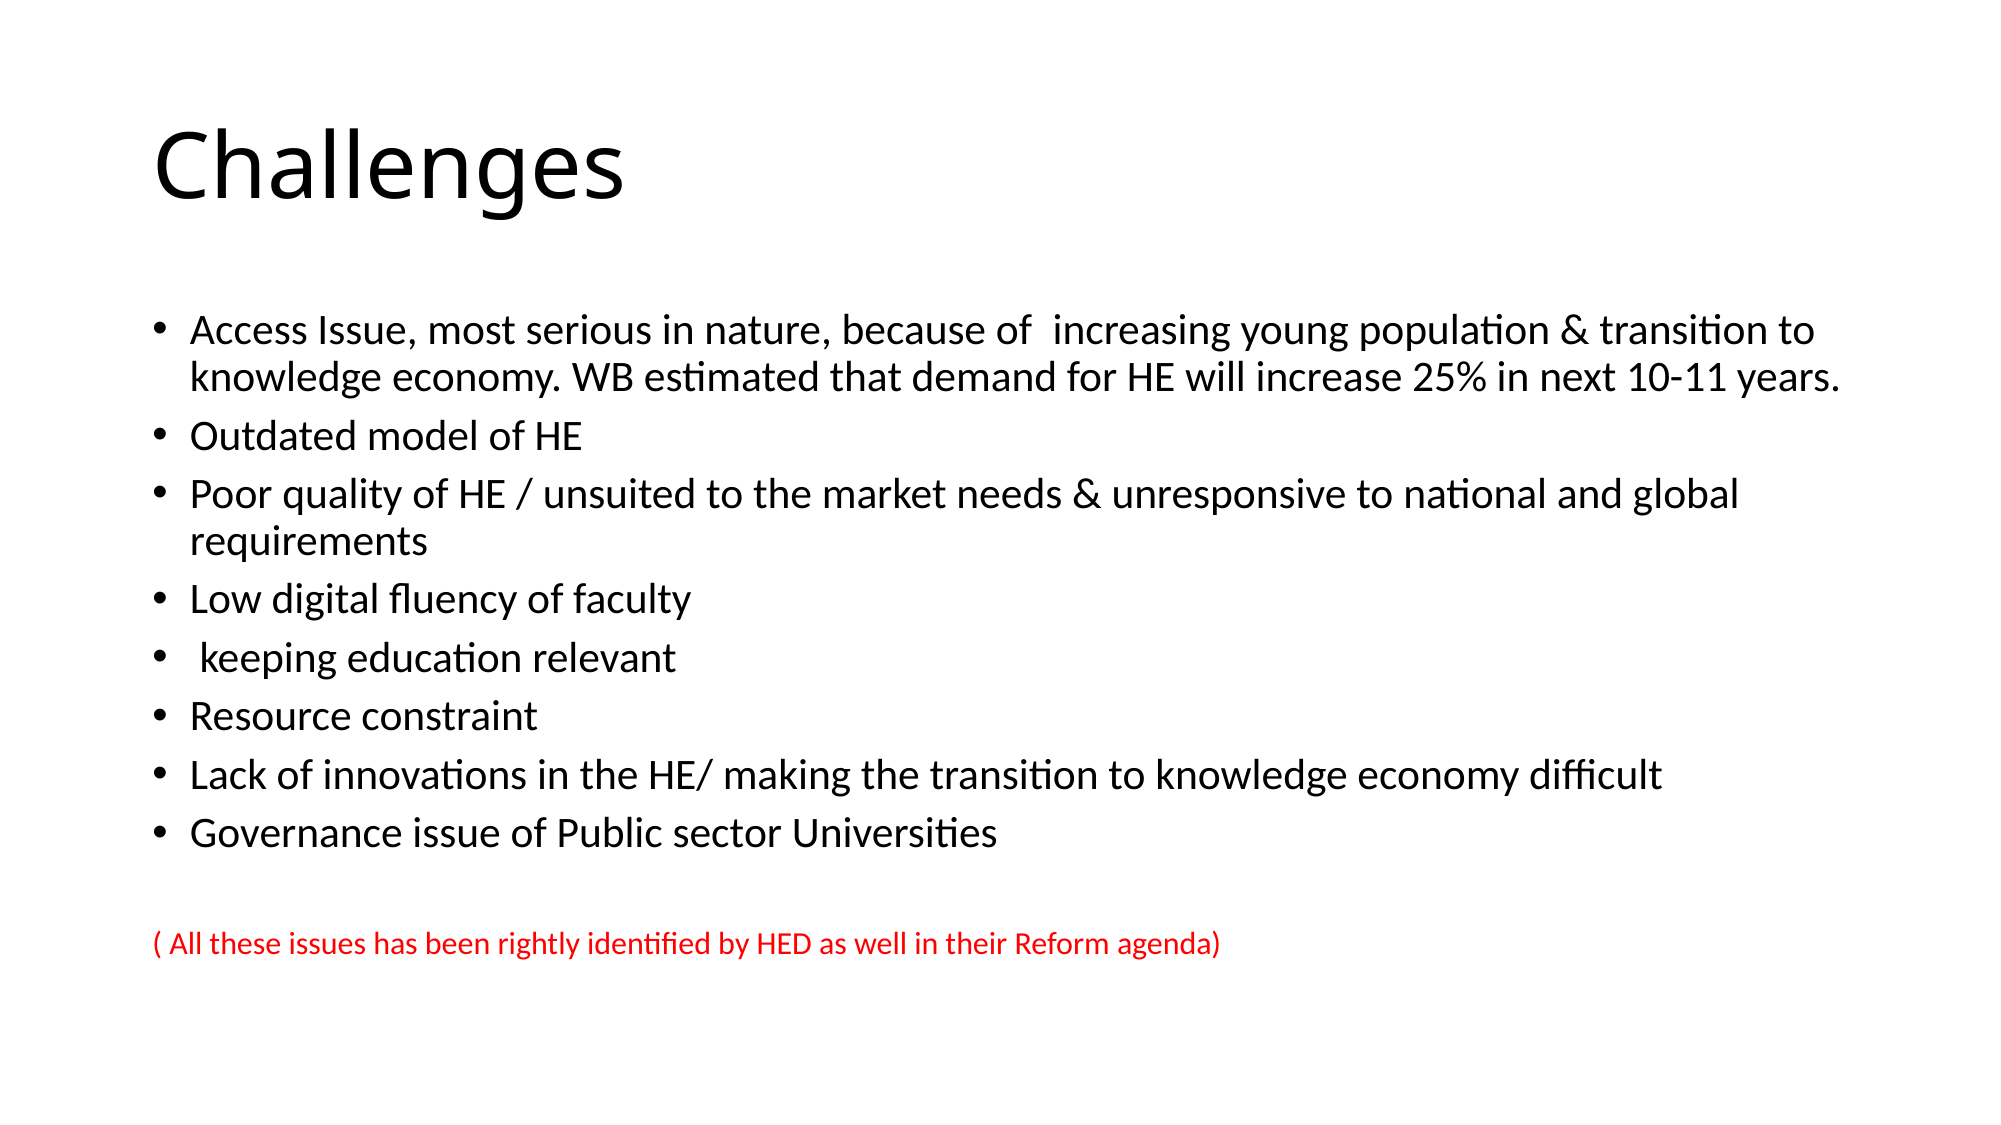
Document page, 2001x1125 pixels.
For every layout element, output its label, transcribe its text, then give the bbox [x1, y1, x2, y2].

list Access Issue, most serious in nature, because of increasing young population & transition to knowledge economy. WB estimated that demand for HE will increase 25% in next 10-11 years. Outdated model of HE Poor quality of HE / unsuited to the market needs & unresponsive to national and global requirements Low digital fluency of faculty keeping education relevant Resource constraint Lack of innovations in the HE/ making the transition to knowledge economy difficult Governance issue of Public sector Universities ( All these issues has been rightly identified by HED as well in their Reform agenda) [137, 299, 1863, 1014]
title Challenges [137, 59, 1863, 278]
